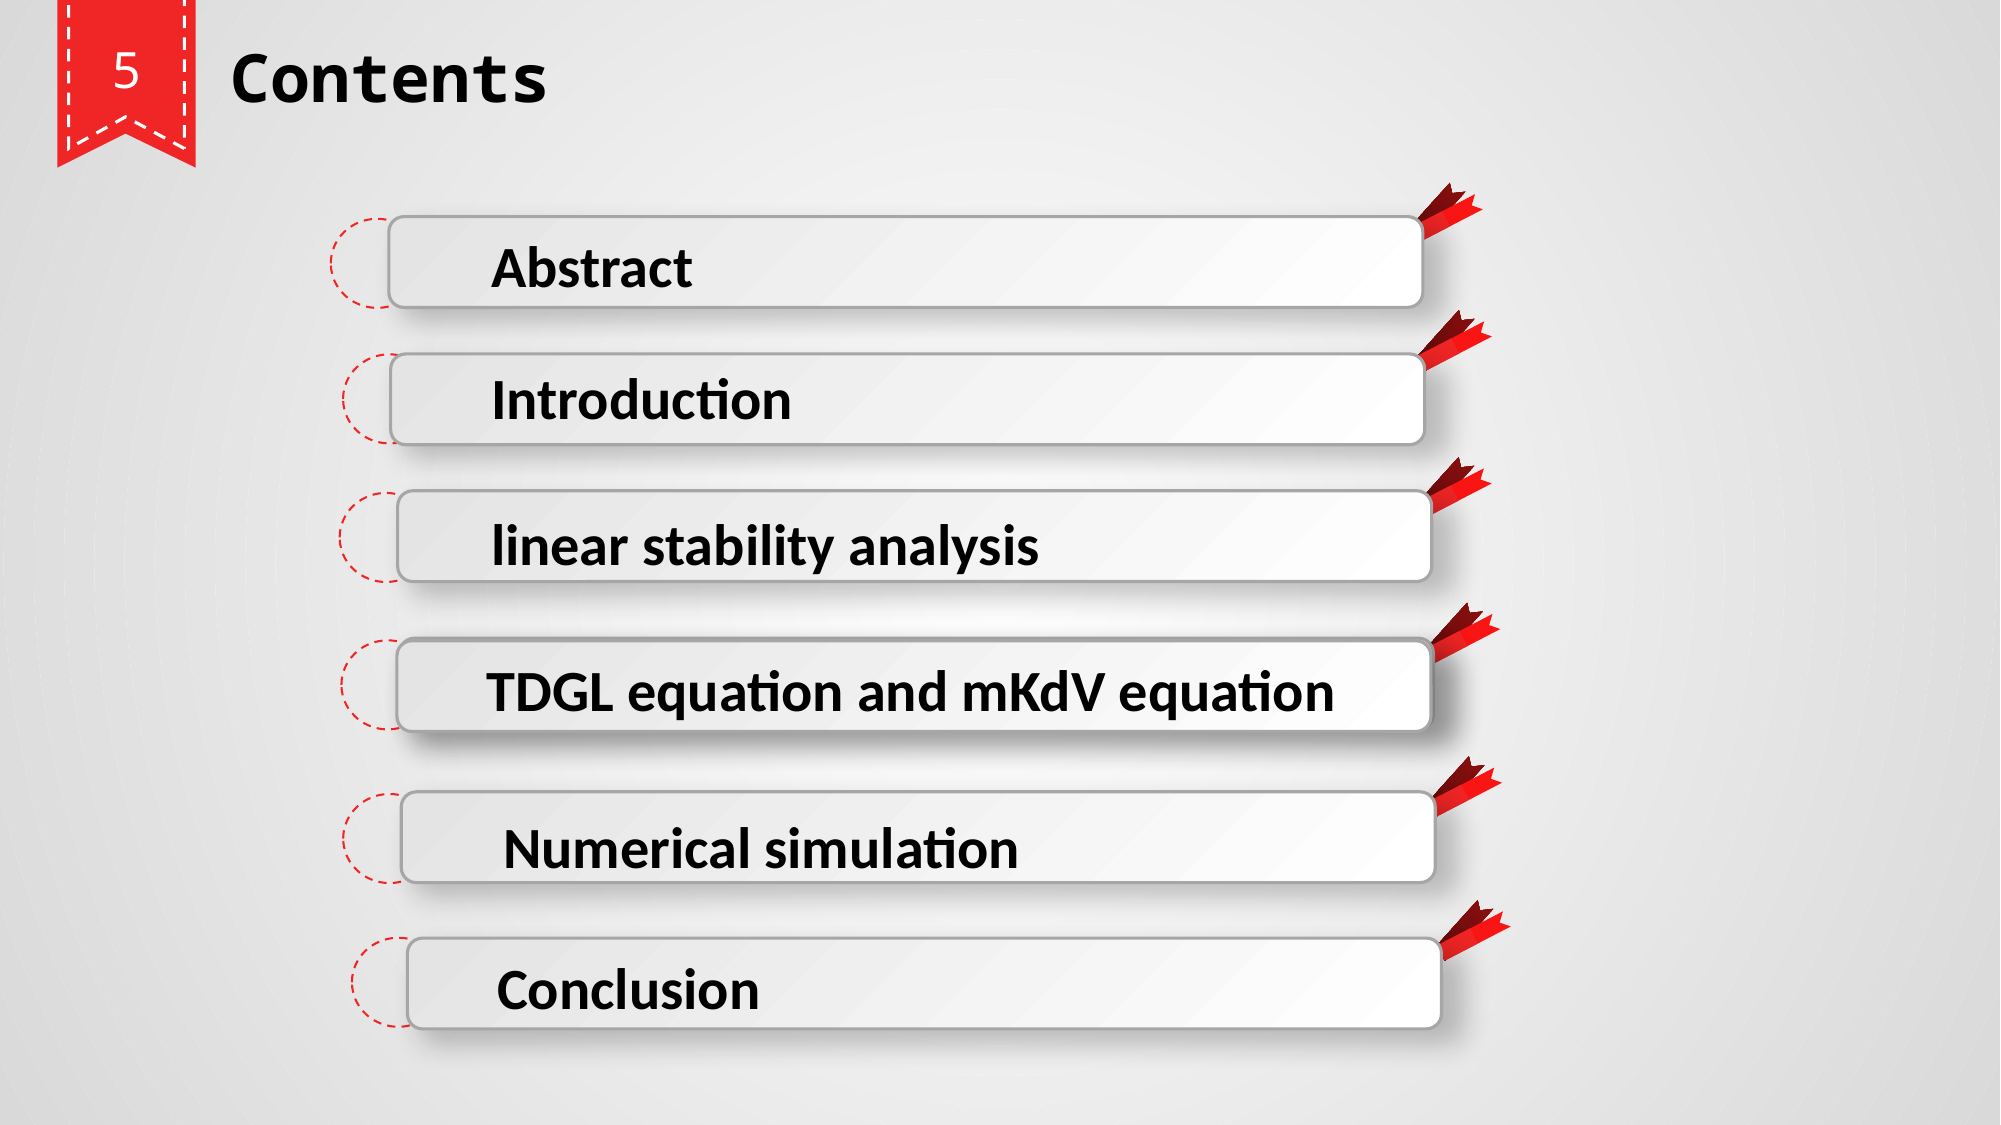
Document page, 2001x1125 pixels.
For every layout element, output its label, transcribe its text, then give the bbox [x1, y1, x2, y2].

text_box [1431, 906, 1507, 946]
text_box [395, 639, 1432, 733]
text_box [340, 639, 402, 731]
text_box TDGL equation and mKdV equation [472, 646, 1393, 731]
text_box [406, 937, 1443, 1030]
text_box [1412, 463, 1488, 503]
text_box [338, 491, 400, 583]
text_box [329, 217, 391, 309]
text_box [400, 790, 1437, 884]
text_box Abstract [476, 222, 1063, 307]
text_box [1421, 609, 1496, 649]
text_box [342, 792, 404, 884]
text_box Numerical simulation [488, 802, 1409, 888]
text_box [1422, 763, 1498, 803]
text_box Conclusion [482, 943, 1403, 1029]
text_box [396, 489, 1433, 583]
text_box [387, 215, 1424, 309]
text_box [1403, 189, 1479, 229]
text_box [56, 0, 196, 168]
text_box [389, 352, 1426, 446]
text_box linear stability analysis [463, 500, 1384, 585]
text_box Contents [216, 27, 588, 123]
text_box Introduction [476, 353, 1063, 439]
text_box [342, 353, 398, 445]
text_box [1412, 316, 1488, 356]
text_box [350, 936, 413, 1028]
